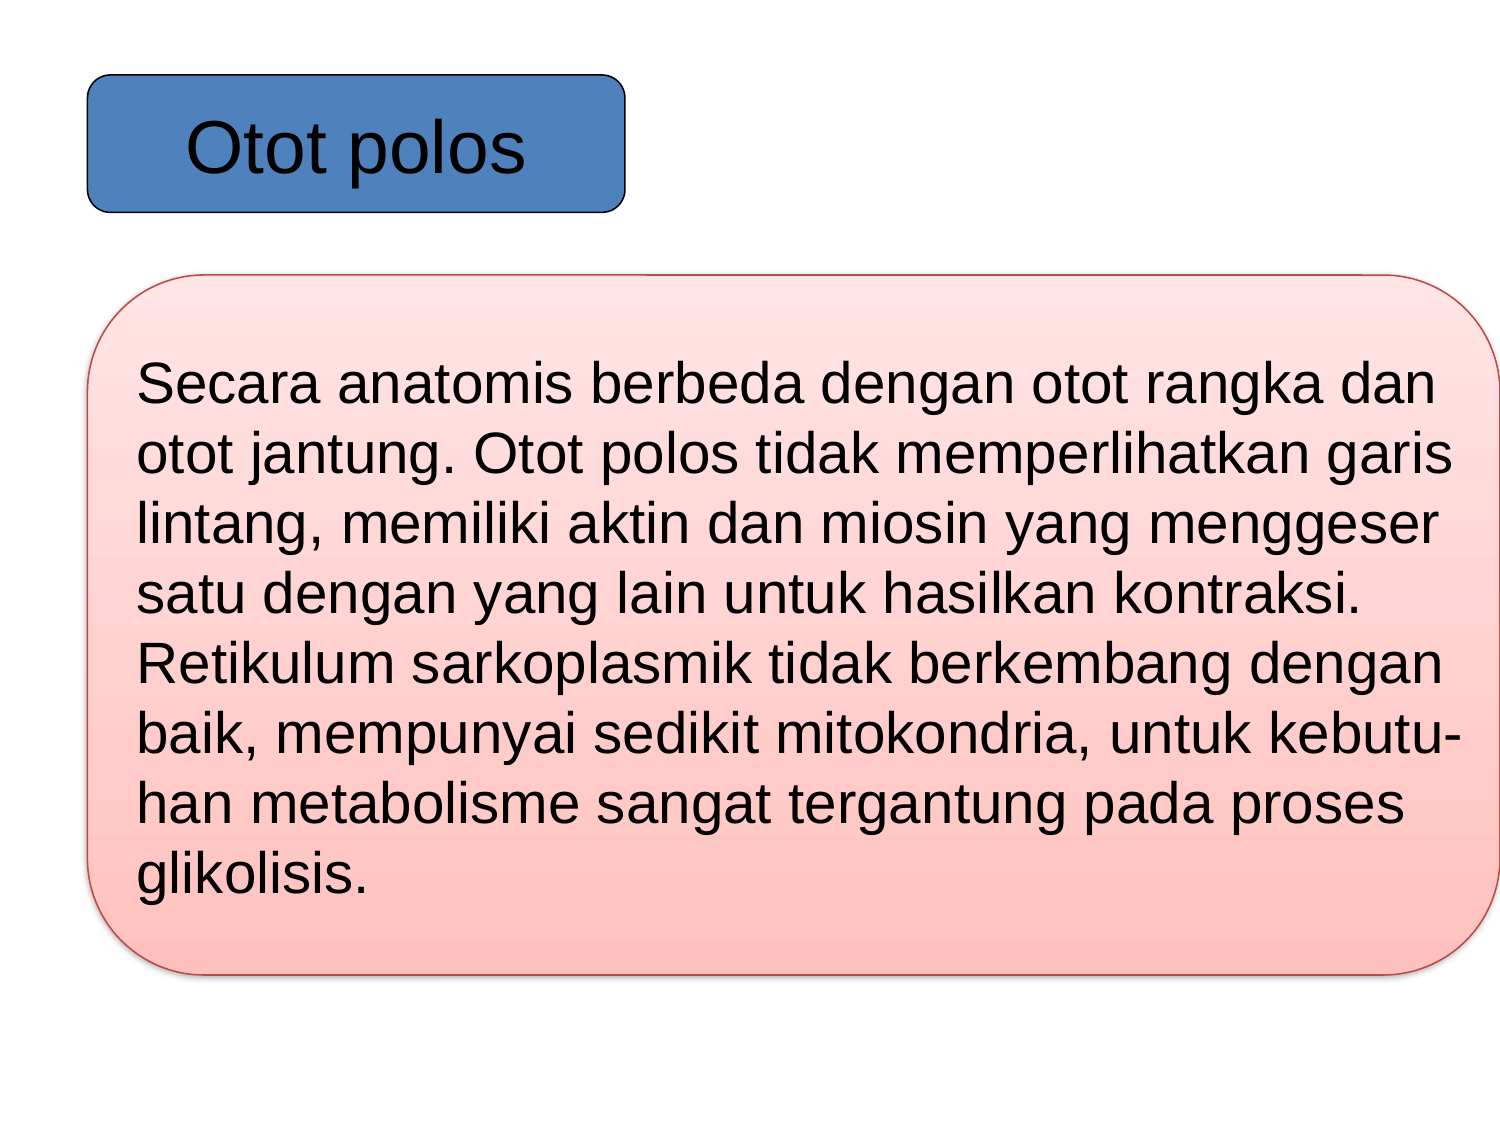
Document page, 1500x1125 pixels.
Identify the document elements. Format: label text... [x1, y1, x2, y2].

text_box Otot polos [87, 74, 625, 213]
text_box Secara anatomis berbeda dengan otot rangka dan otot jantung. Otot polos tidak memperlihatkan garis lintang, memiliki aktin dan miosin yang menggeser satu dengan yang lain untuk hasilkan kontraksi. Retikulum sarkoplasmik tidak berkembang dengan baik, mempunyai sedikit mitokondria, untuk kebutu- han metabolisme sangat tergantung pada proses glikolisis. [86, 274, 1500, 976]
